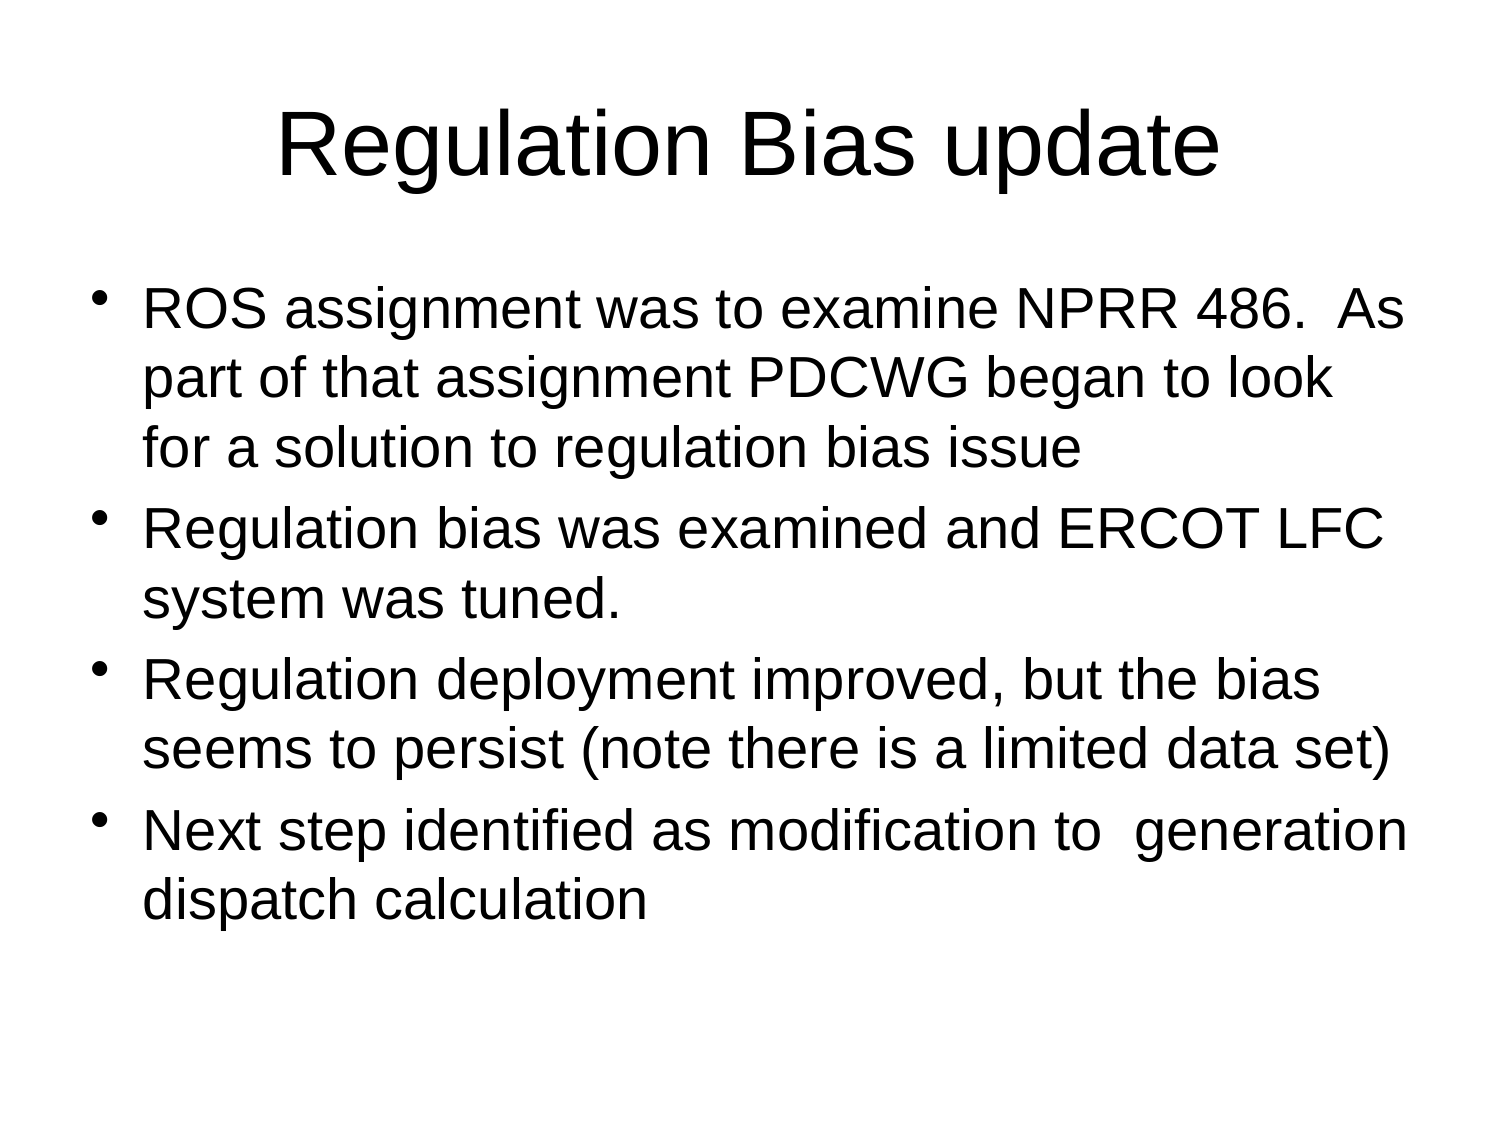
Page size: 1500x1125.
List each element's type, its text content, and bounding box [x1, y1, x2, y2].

list ROS assignment was to examine NPRR 486. As part of that assignment PDCWG began to look for a solution to regulation bias issue Regulation bias was examined and ERCOT LFC system was tuned. Regulation deployment improved, but the bias seems to persist (note there is a limited data set) Next step identified as modification to generation dispatch calculation [74, 262, 1426, 1006]
title Regulation Bias update [74, 44, 1426, 233]
